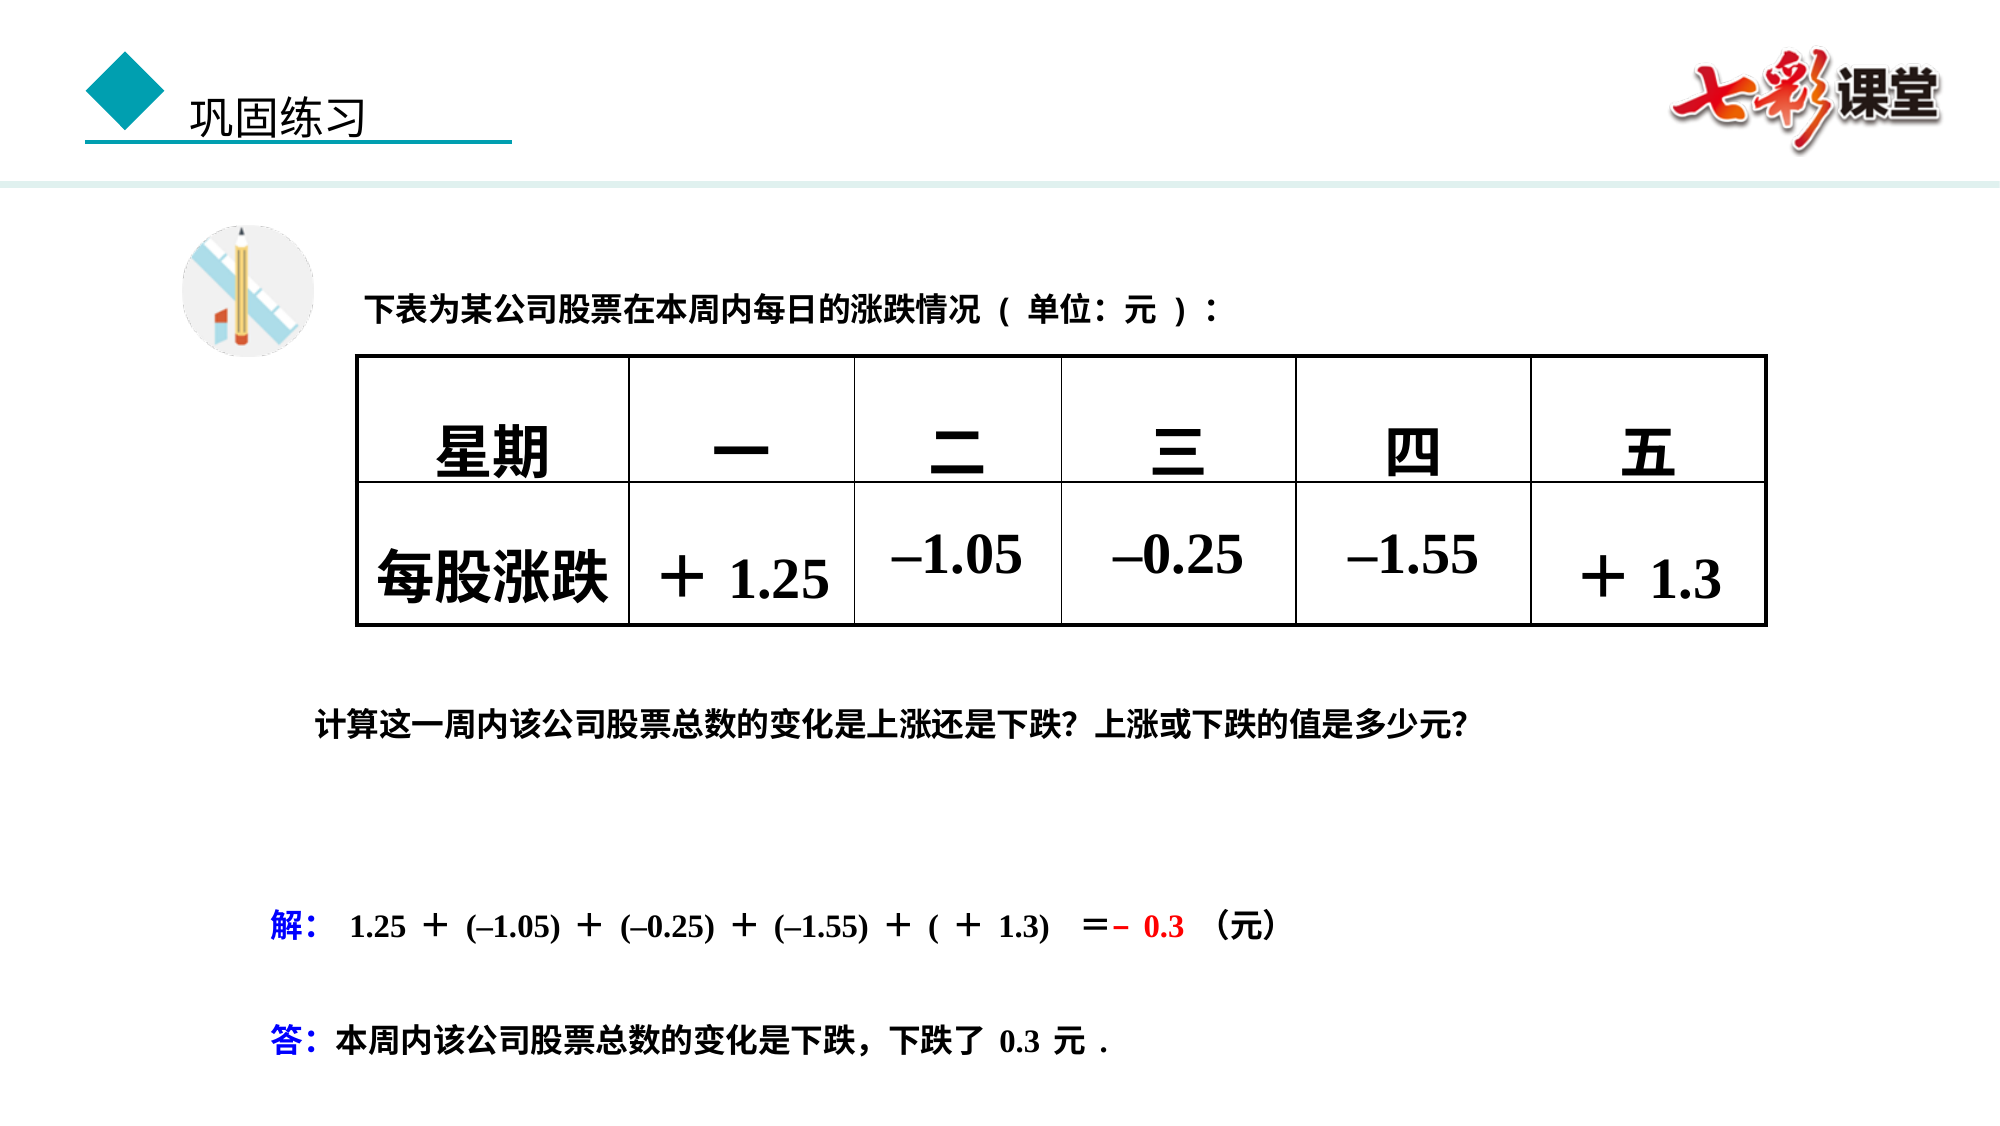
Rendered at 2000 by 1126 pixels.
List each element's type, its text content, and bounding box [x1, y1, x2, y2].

text_box 下表为某公司股票在本周内每日的涨跌情况(单位：元)： [343, 225, 1950, 338]
table_cell –1.05 [855, 483, 1061, 617]
table_cell –0.25 [1062, 483, 1295, 617]
picture [1666, 42, 1948, 157]
table_cell ＋1.3 [1532, 483, 1764, 617]
text_box 解：1.25＋(–1.05)＋(–0.25)＋(–1.55)＋(＋1.3) ＝–0.3（元） 答：本周内该公司股票总数的变化是下跌，下跌了0.3元. [250, 818, 1883, 1069]
table_header 星期 [359, 358, 628, 481]
table_cell –1.55 [1297, 483, 1530, 617]
table_header 五 [1532, 358, 1764, 481]
text_box 计算这一周内该公司股票总数的变化是上涨还是下跌？上涨或下跌的值是多少元？ [250, 617, 1878, 753]
table_header 四 [1297, 358, 1530, 481]
table_cell 每股涨跌 [359, 483, 628, 617]
table_cell ＋1.25 [630, 483, 854, 617]
table_header 二 [855, 358, 1061, 481]
picture [182, 225, 314, 357]
table_header 一 [630, 358, 854, 481]
table_header 三 [1062, 358, 1295, 481]
